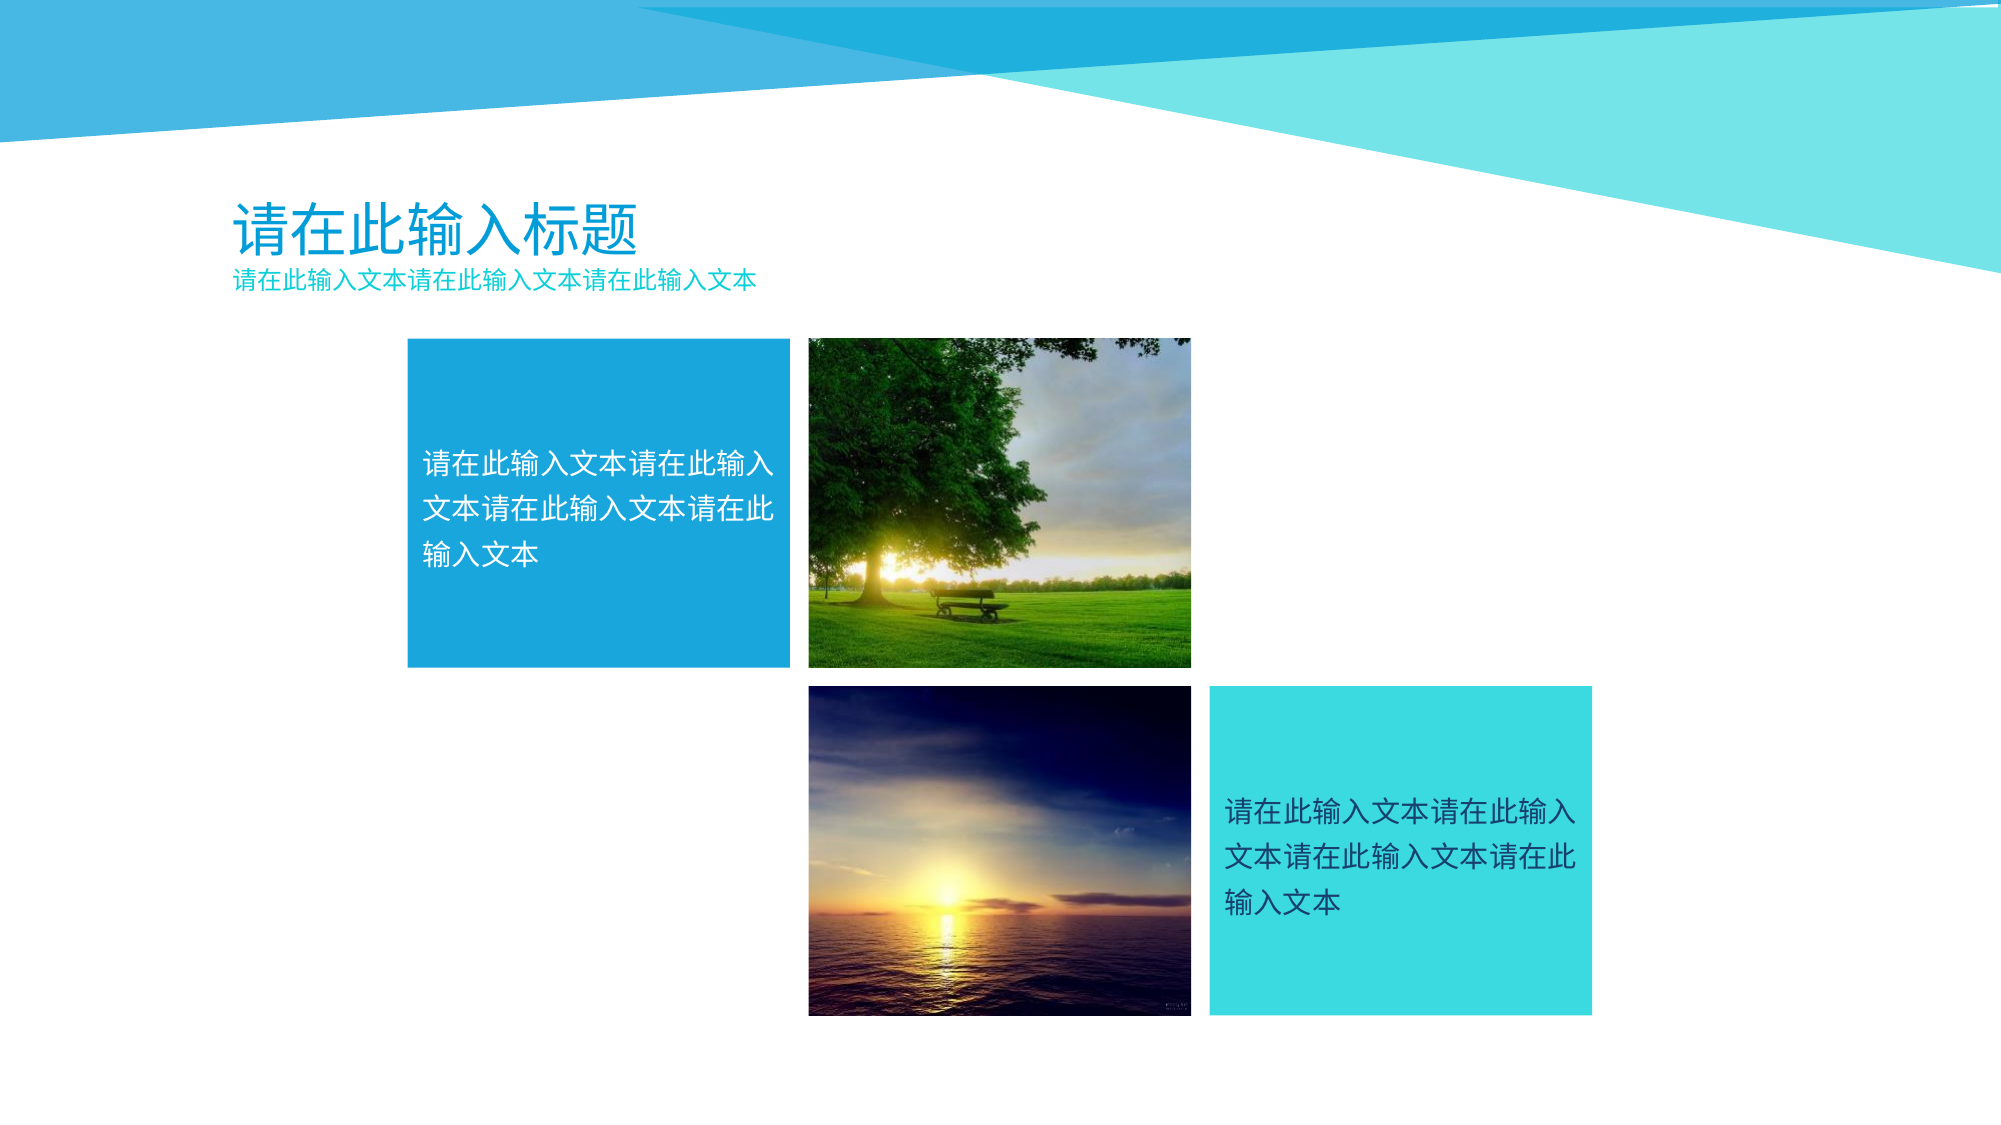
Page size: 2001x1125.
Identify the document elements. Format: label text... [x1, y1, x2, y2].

text_box 请在此输入文本请在此输入文本请在此输入文本请在此输入文本 [1209, 686, 1593, 1016]
text_box [808, 686, 1192, 1016]
text_box 请在此输入文本请在此输入文本请在此输入文本 [217, 255, 852, 305]
text_box 请在此输入文本请在此输入文本请在此输入文本请在此输入文本 [407, 338, 790, 668]
text_box [808, 338, 1192, 668]
text_box 请在此输入标题 [216, 180, 895, 276]
